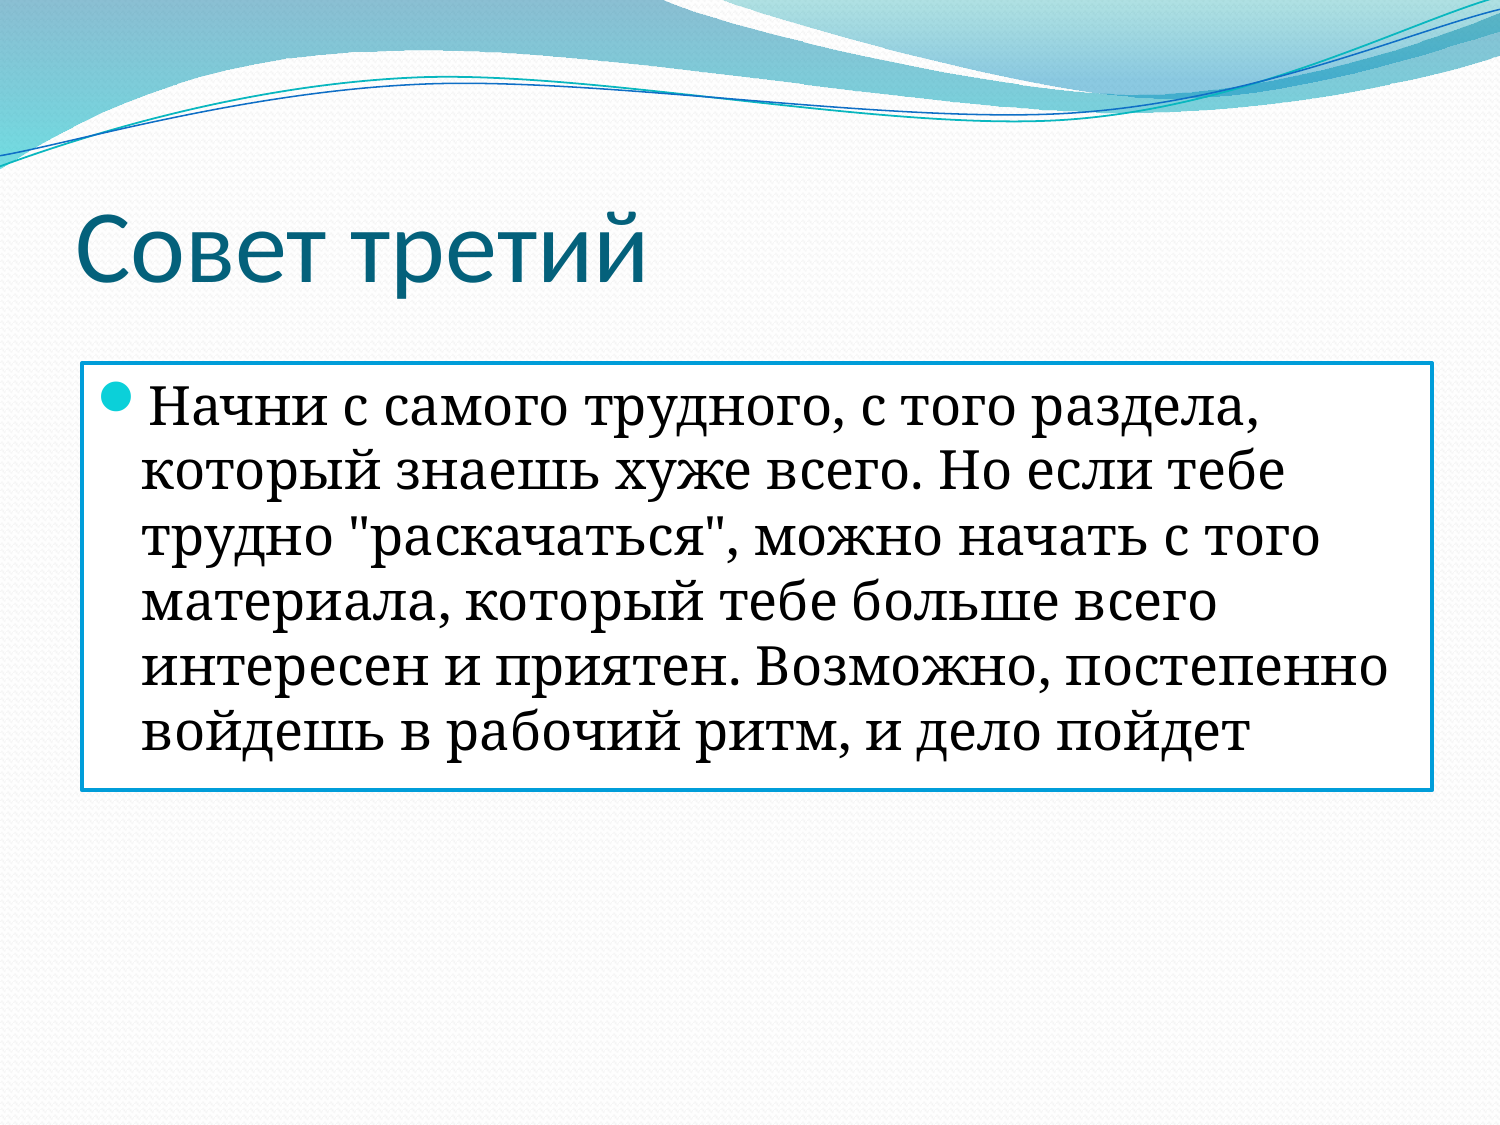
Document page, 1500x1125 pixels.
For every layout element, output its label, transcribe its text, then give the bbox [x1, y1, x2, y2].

title Совет третий [75, 115, 1425, 303]
list Начни с самого трудного, с того раздела, который знаешь хуже всего. Но если тебе трудно "раскачаться", можно начать с того материала, который тебе больше всего интересен и приятен. Возможно, постепенно войдешь в рабочий ритм, и дело пойдет [80, 361, 1434, 792]
